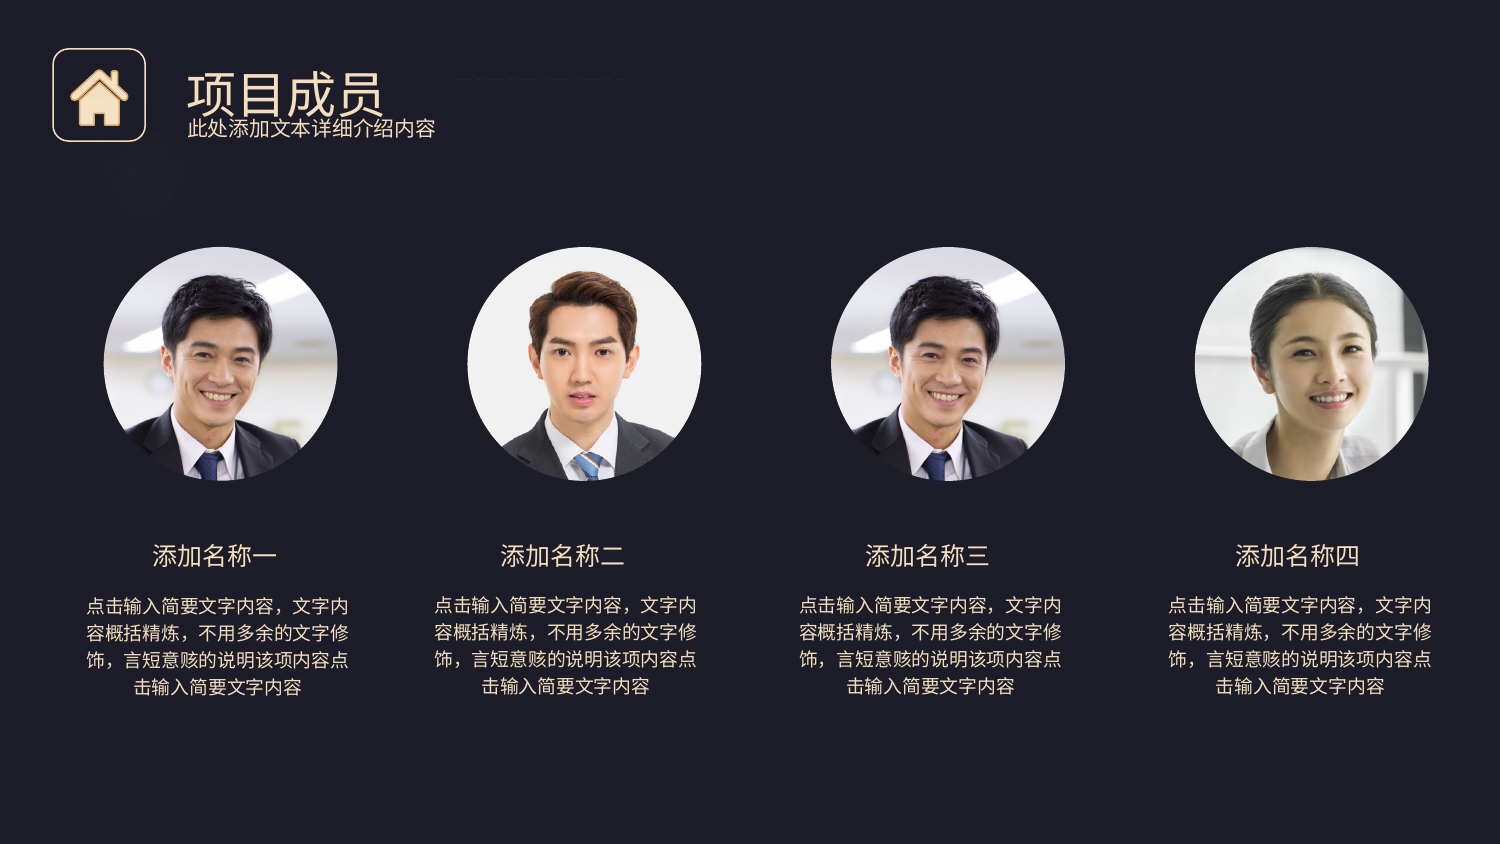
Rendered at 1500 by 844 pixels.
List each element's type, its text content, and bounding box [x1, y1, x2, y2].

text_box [65, 246, 370, 731]
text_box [1148, 246, 1453, 731]
text_box 此处添加文本详细介绍内容 [172, 103, 457, 146]
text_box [52, 48, 146, 142]
text_box 项目成员 [171, 43, 404, 131]
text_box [778, 246, 1083, 731]
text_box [413, 246, 718, 731]
